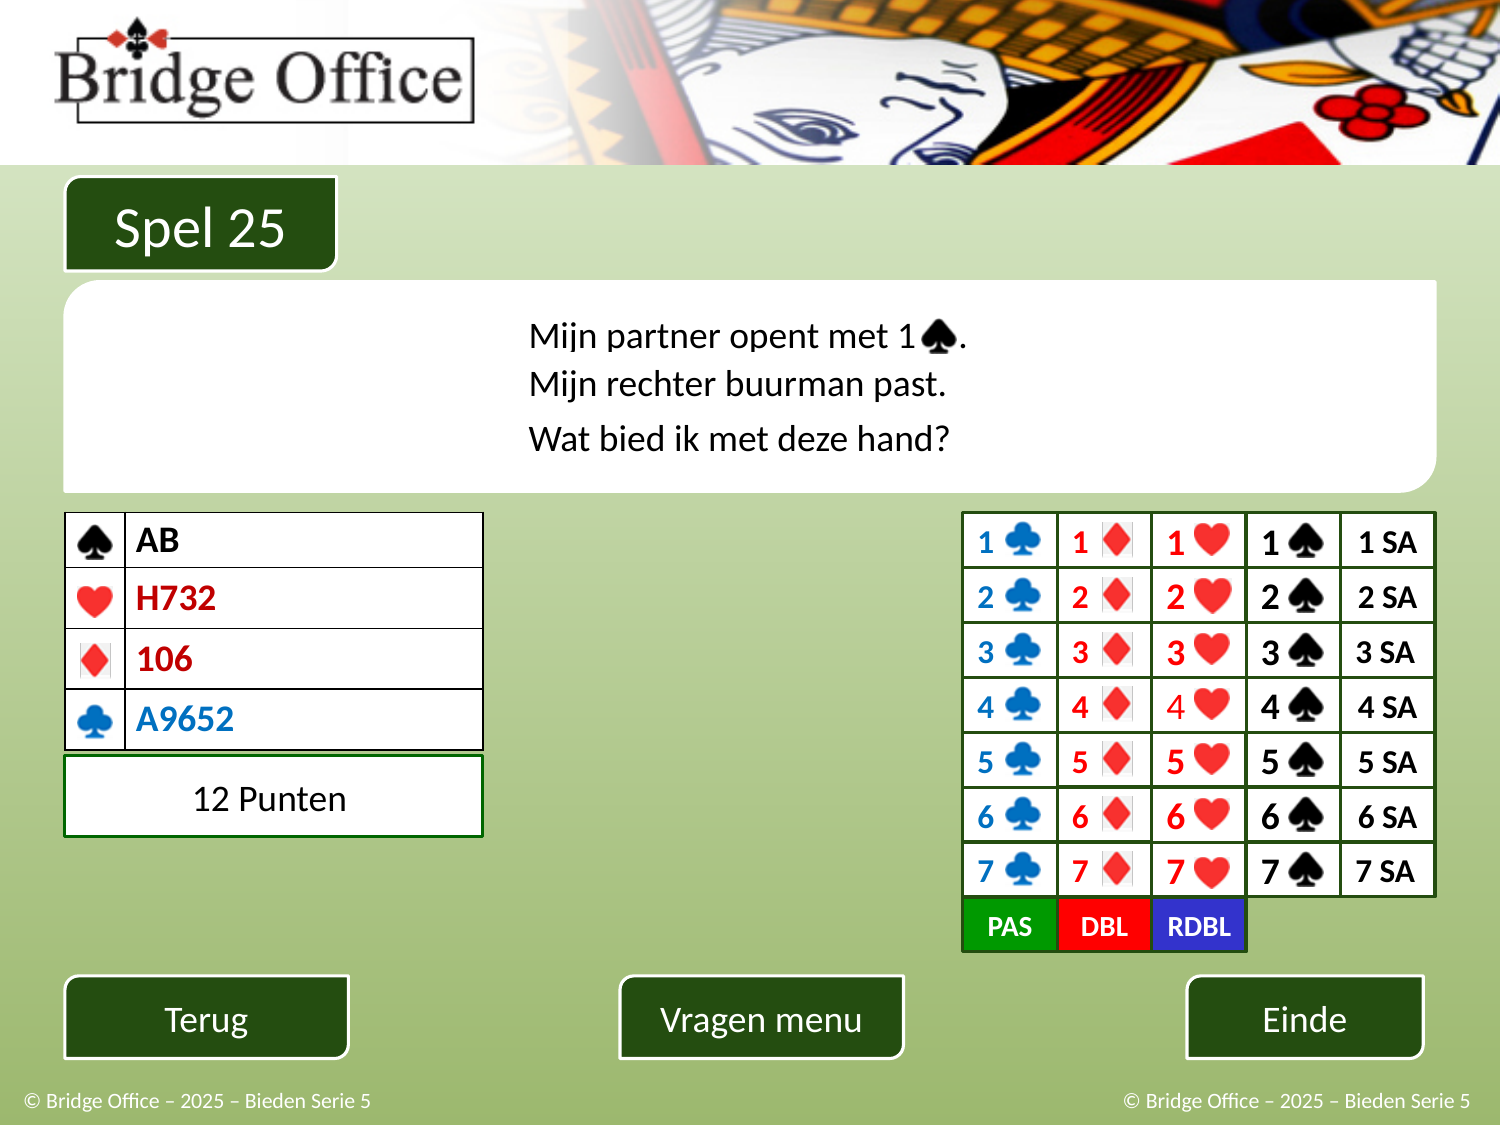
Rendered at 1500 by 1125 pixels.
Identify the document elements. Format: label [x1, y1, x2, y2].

picture [1288, 741, 1324, 778]
picture [1004, 741, 1041, 778]
table_cell [66, 690, 124, 749]
table_cell [126, 629, 482, 688]
picture [1004, 521, 1041, 558]
text_box [63, 280, 1437, 493]
table_cell [66, 629, 124, 688]
picture [77, 524, 114, 561]
picture [1193, 857, 1230, 890]
picture [1193, 798, 1230, 830]
picture [1004, 796, 1041, 833]
picture [1288, 521, 1325, 558]
picture [1288, 631, 1324, 668]
picture [1004, 631, 1041, 668]
text_box [63, 974, 350, 1061]
table_cell [126, 568, 482, 628]
picture [77, 703, 114, 740]
picture [77, 585, 114, 618]
picture [1099, 686, 1135, 723]
table_header [126, 513, 482, 567]
text_box [63, 754, 484, 838]
text_box [618, 974, 906, 1061]
picture [1099, 577, 1135, 613]
text_box [961, 511, 1437, 953]
text_box [1185, 974, 1425, 1061]
picture [1193, 523, 1230, 556]
picture [1099, 522, 1135, 558]
picture [1193, 688, 1230, 721]
picture [1099, 796, 1135, 833]
picture [1288, 851, 1324, 887]
picture [1288, 576, 1324, 613]
picture [0, 0, 1500, 166]
text_box [8, 1079, 393, 1121]
table_header [66, 513, 124, 567]
picture [1193, 578, 1232, 614]
picture [1004, 686, 1041, 723]
text_box [1107, 1079, 1500, 1121]
picture [1194, 633, 1230, 666]
picture [1288, 796, 1324, 833]
picture [1099, 741, 1135, 778]
picture [1099, 631, 1135, 668]
picture [920, 318, 957, 354]
picture [1193, 743, 1230, 776]
table_cell [66, 568, 124, 628]
text_box [63, 174, 339, 273]
picture [1288, 686, 1324, 723]
picture [1004, 851, 1041, 887]
table_cell [126, 690, 482, 749]
picture [1004, 576, 1041, 613]
picture [1099, 851, 1135, 887]
picture [77, 643, 114, 679]
